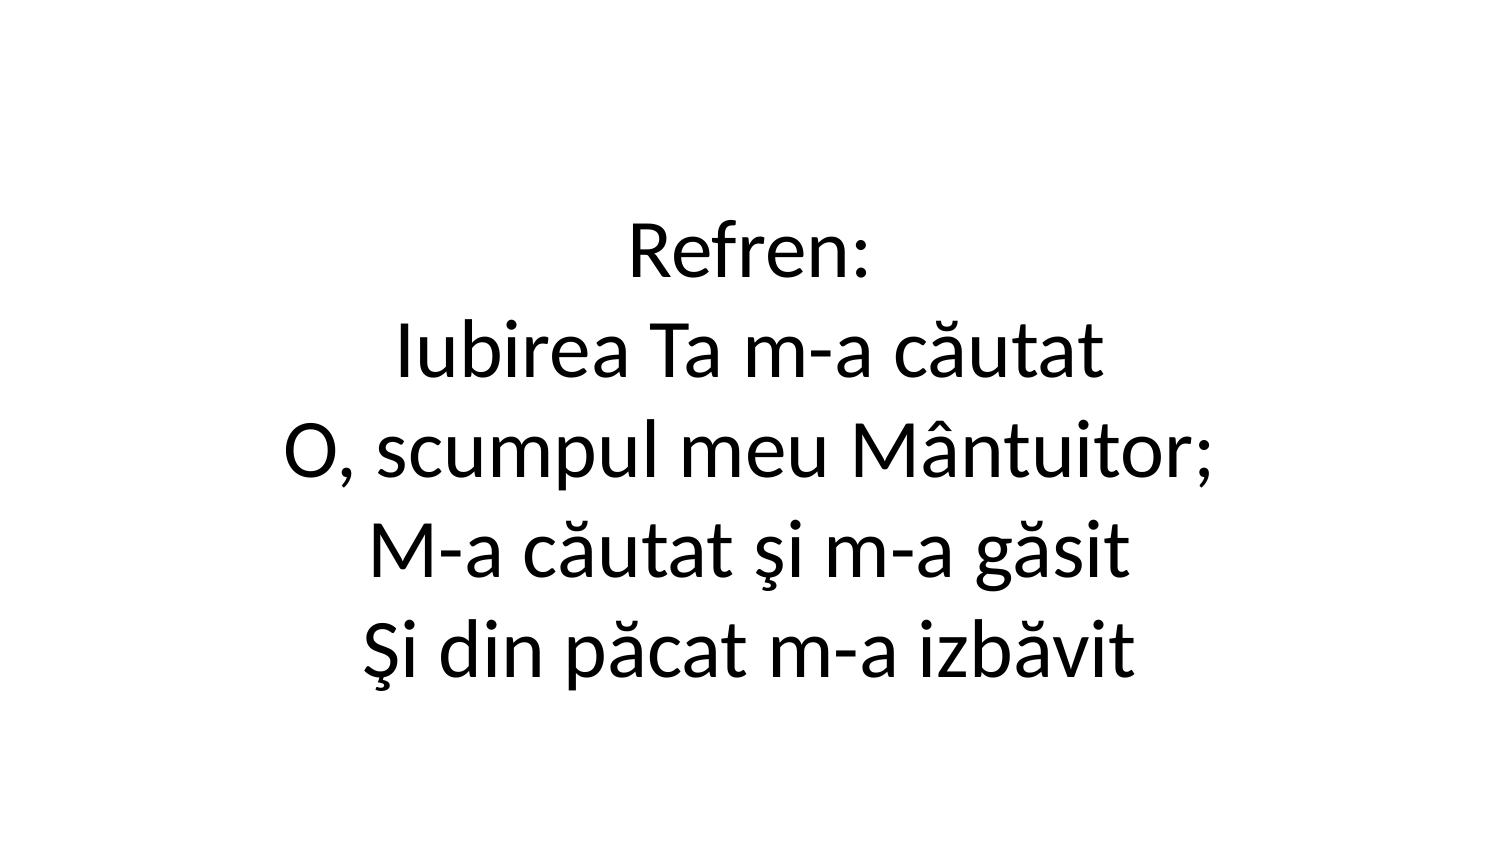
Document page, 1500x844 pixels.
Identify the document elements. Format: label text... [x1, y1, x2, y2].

text_box Refren: Iubirea Ta m-a căutat O, scumpul meu Mântuitor; M-a căutat şi m-a găsit Şi din păcat m-a izbăvit [268, 142, 1232, 702]
